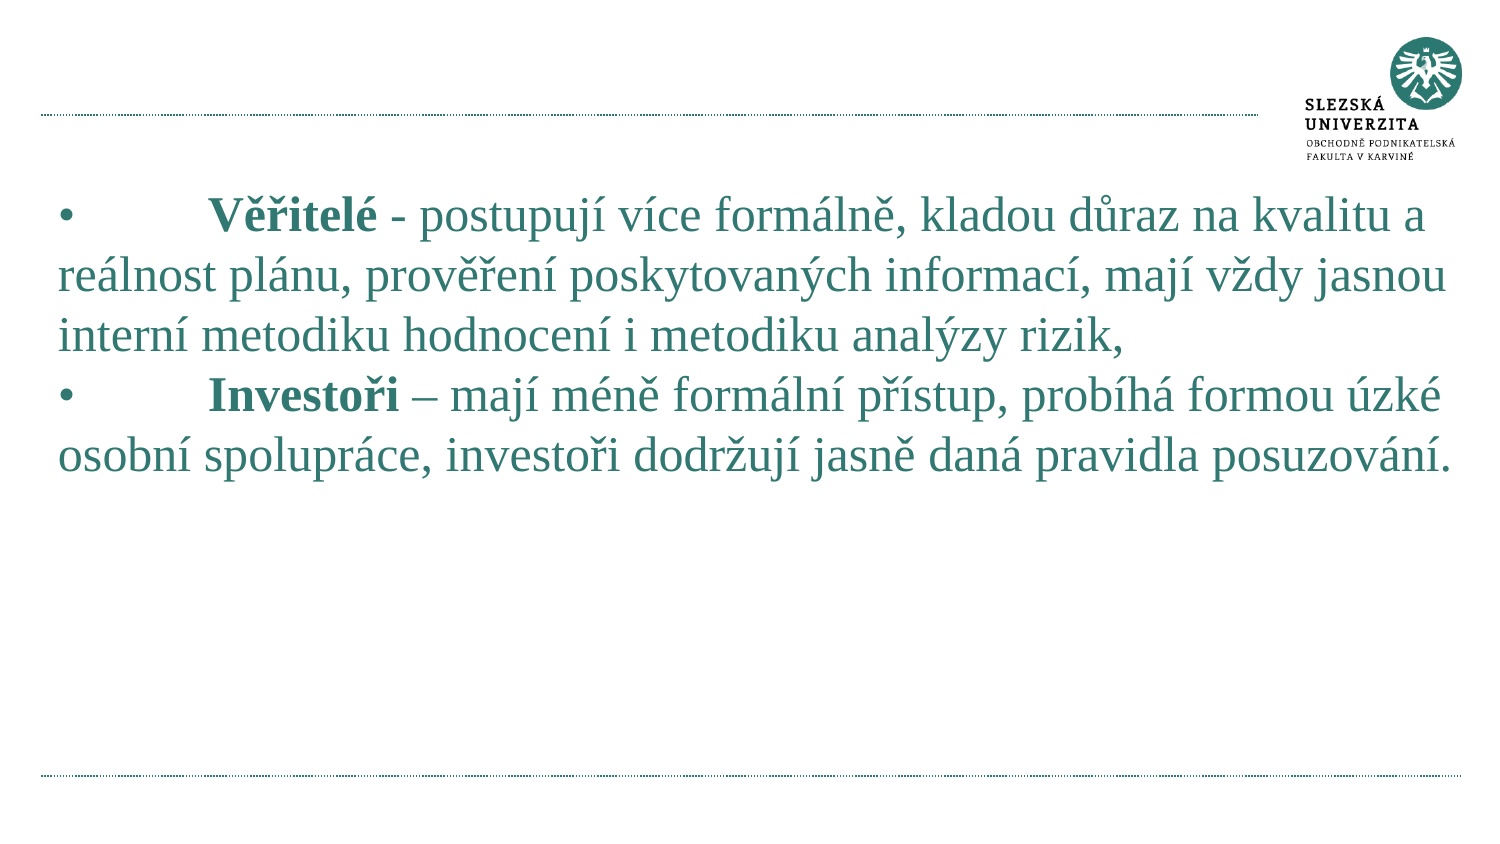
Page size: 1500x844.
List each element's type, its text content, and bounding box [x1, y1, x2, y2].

picture [1305, 37, 1462, 160]
text_box • Věřitelé - postupují více formálně, kladou důraz na kvalitu a reálnost plánu, prověření poskytovaných informací, mají vždy jasnou interní metodiku hodnocení i metodiku analýzy rizik, • Investoři – mají méně formální přístup, probíhá formou úzké osobní spolupráce, investoři dodržují jasně daná pravidla posuzování. [43, 173, 1471, 549]
